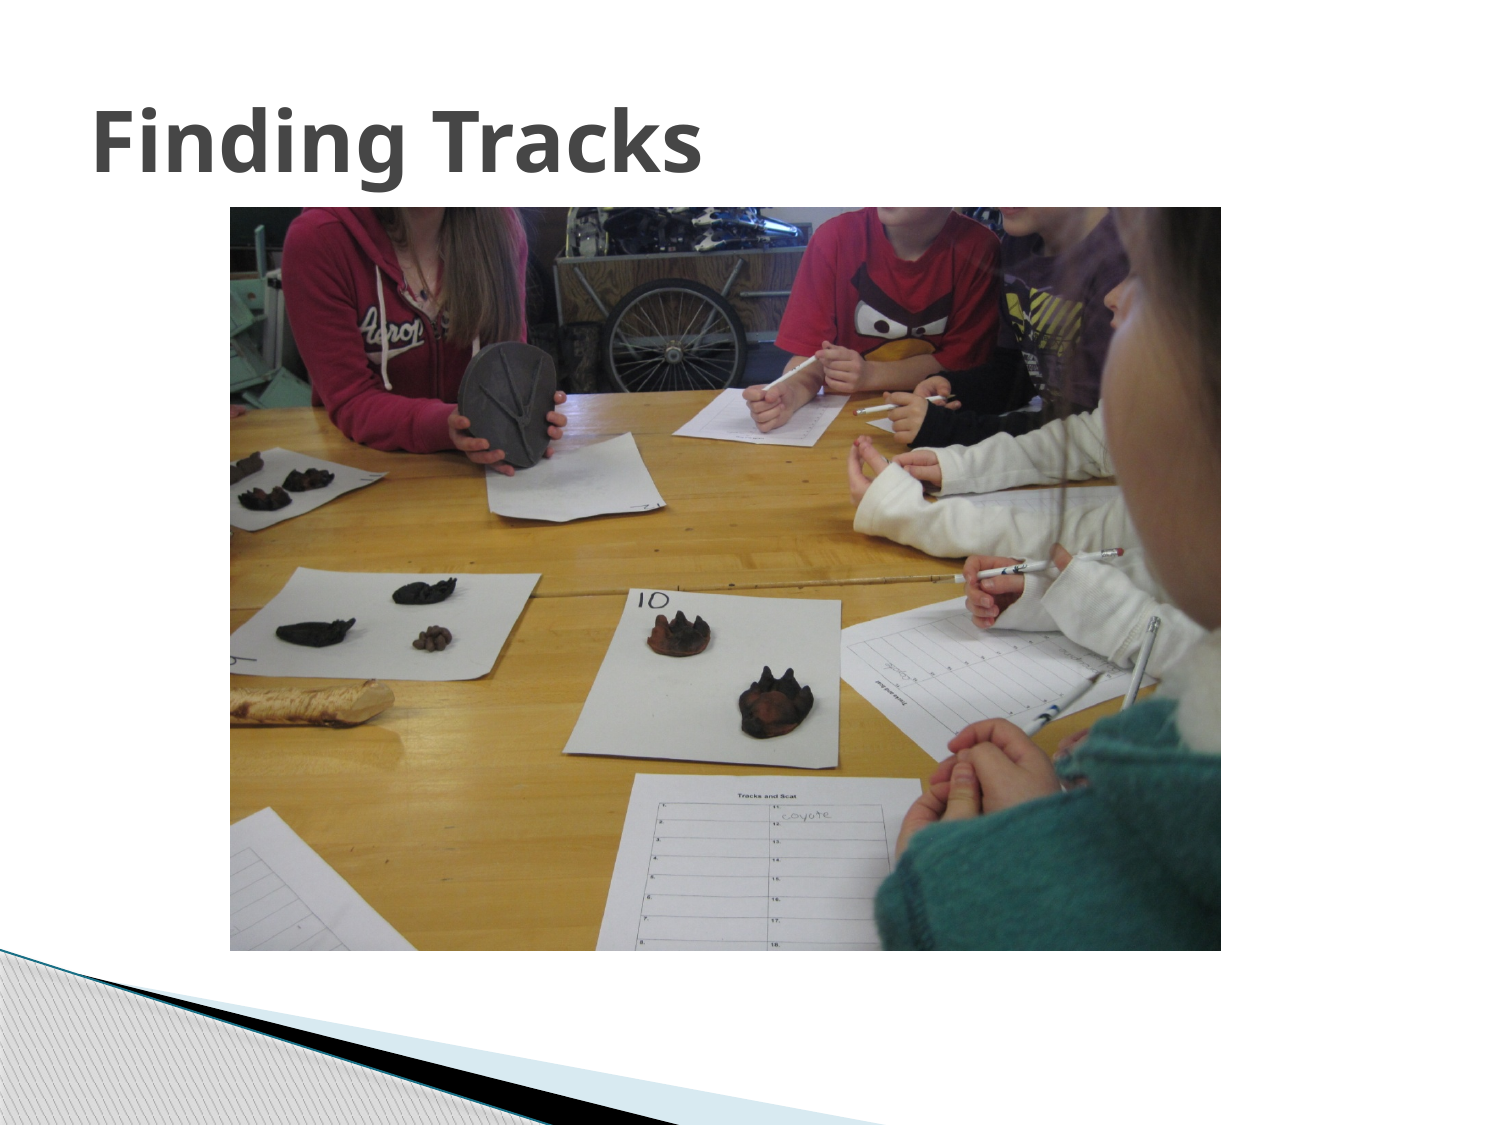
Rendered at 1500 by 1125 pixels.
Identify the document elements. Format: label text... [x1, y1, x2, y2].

title Finding Tracks [75, 45, 1425, 233]
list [229, 207, 1221, 951]
